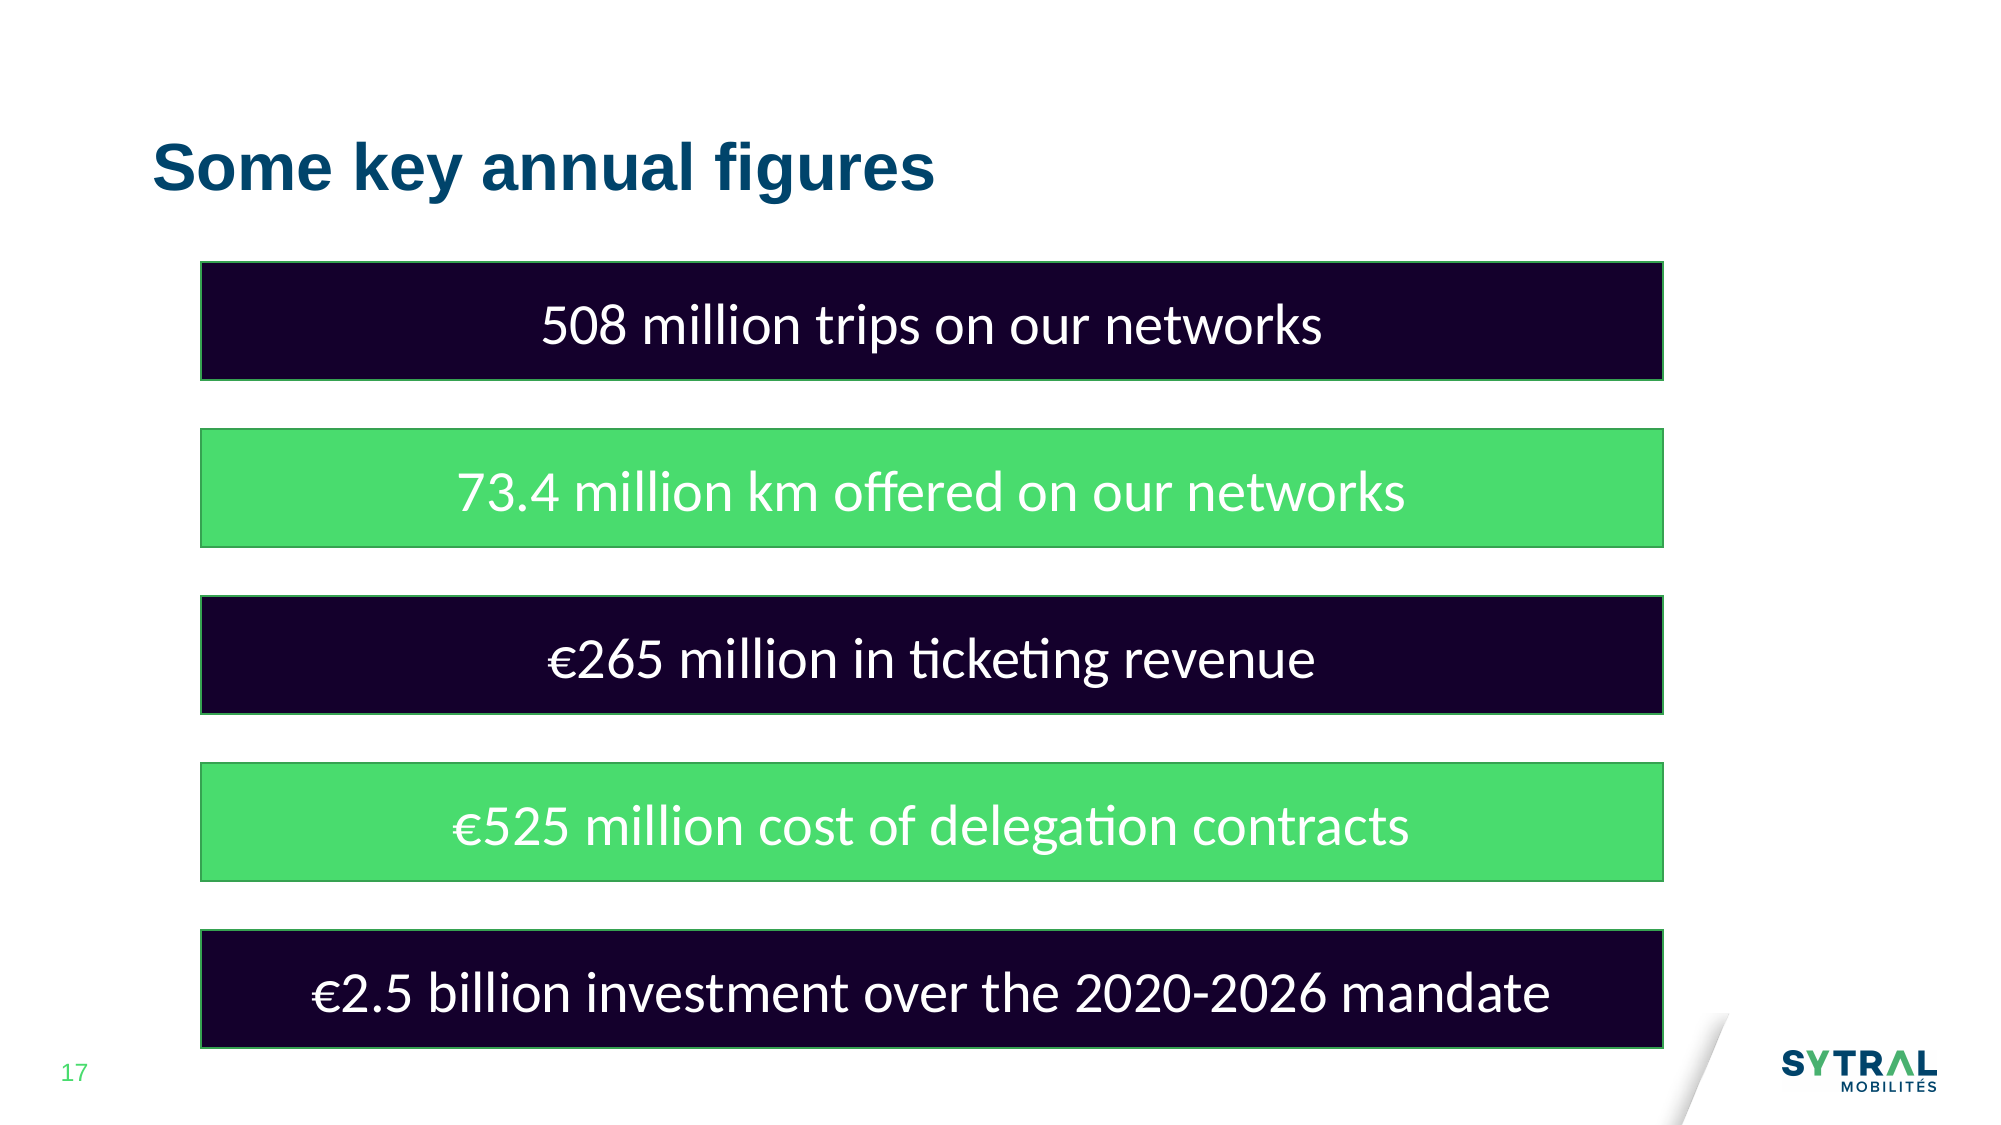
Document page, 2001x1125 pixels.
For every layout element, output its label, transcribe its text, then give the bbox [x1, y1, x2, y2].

title Some key annual figures [137, 59, 1863, 278]
text_box €2.5 billion investment over the 2020-2026 mandate [200, 929, 1664, 1049]
text_box 508 million trips on our networks [200, 261, 1664, 381]
text_box €265 million in ticketing revenue [200, 595, 1664, 715]
text_box 73.4 million km offered on our networks [200, 428, 1664, 548]
text_box €525 million cost of delegation contracts [200, 762, 1664, 882]
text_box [45, 1041, 1649, 1101]
picture [1584, 1013, 2001, 1125]
